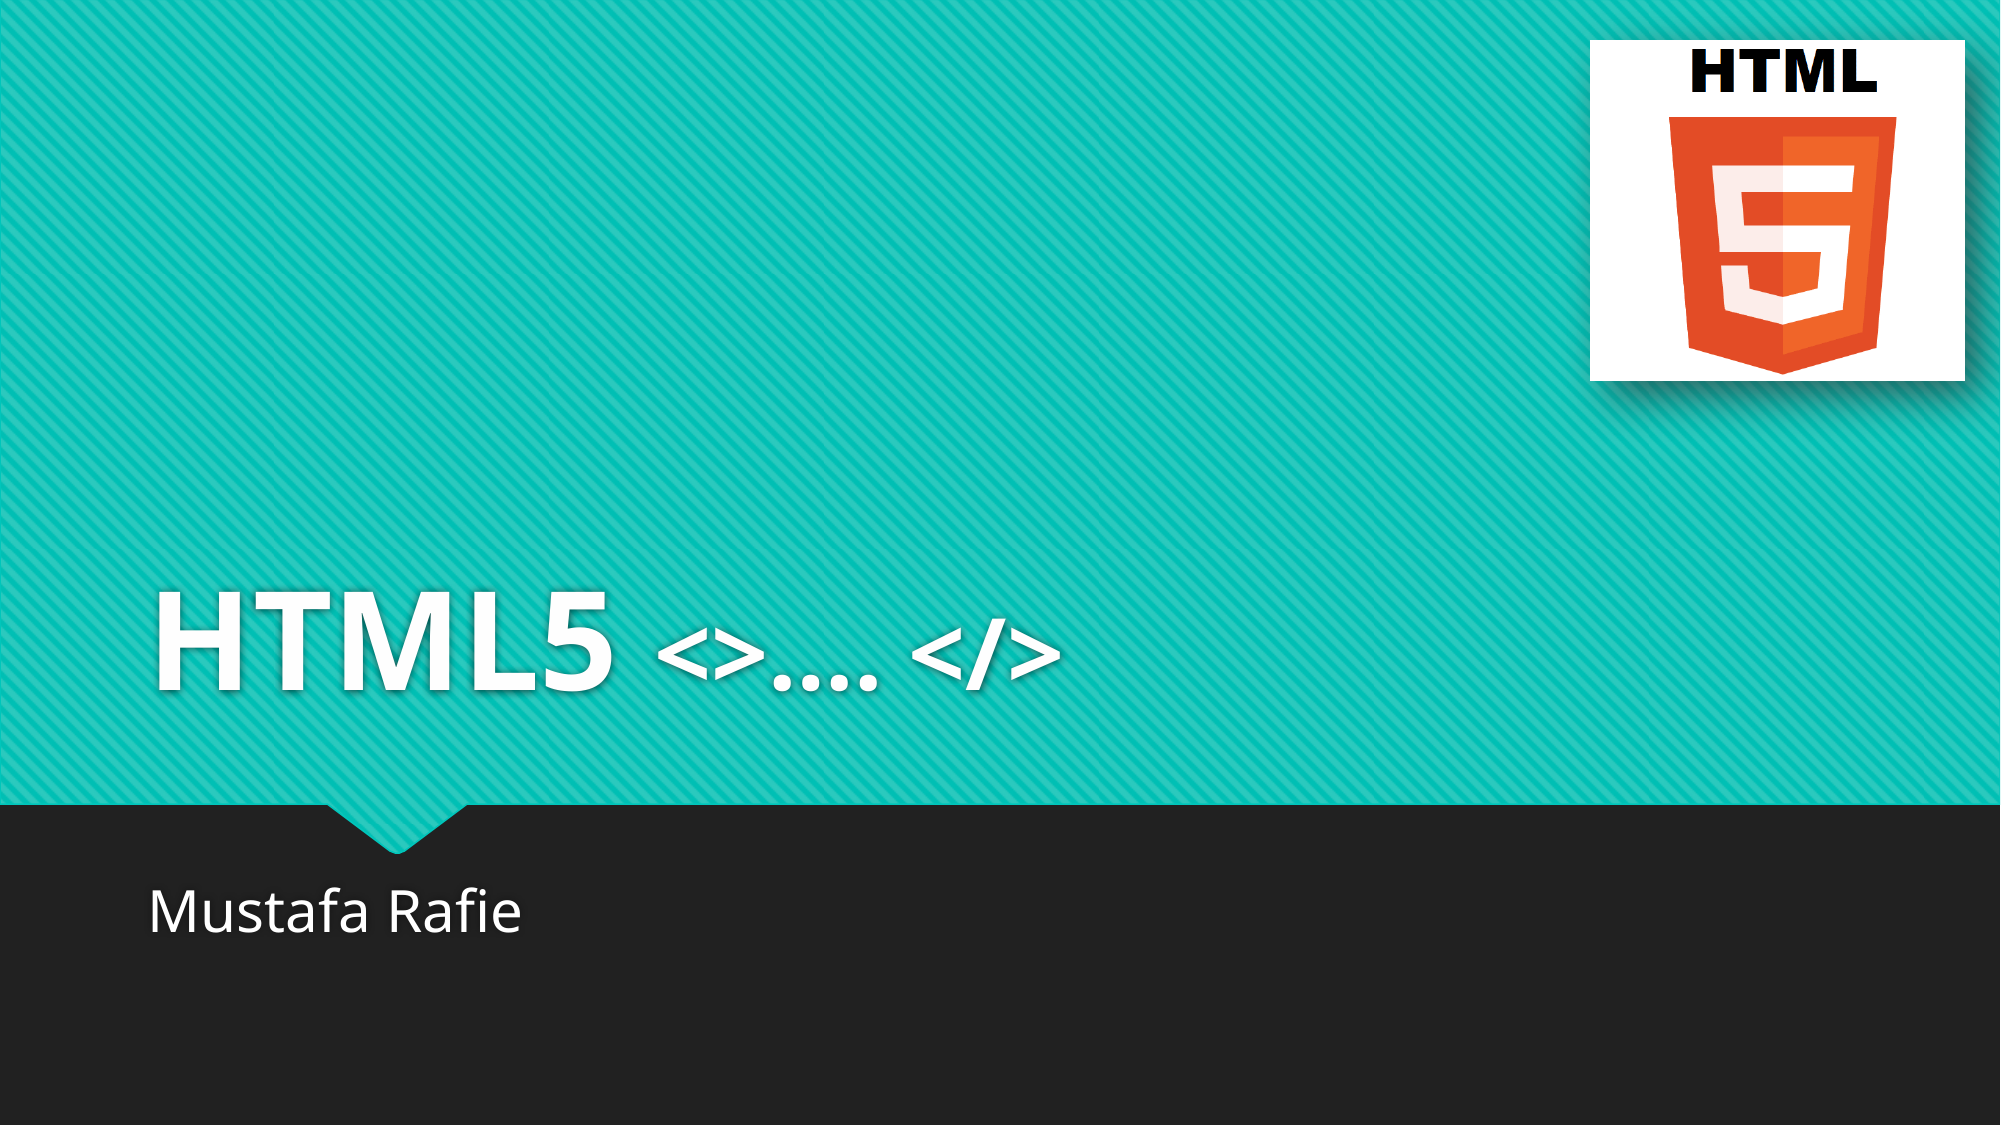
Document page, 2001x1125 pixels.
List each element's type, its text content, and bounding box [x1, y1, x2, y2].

subtitle Mustafa Rafie [132, 866, 1868, 1006]
picture [1590, 40, 1965, 381]
title HTML5 <>…. </> [132, 237, 1868, 726]
